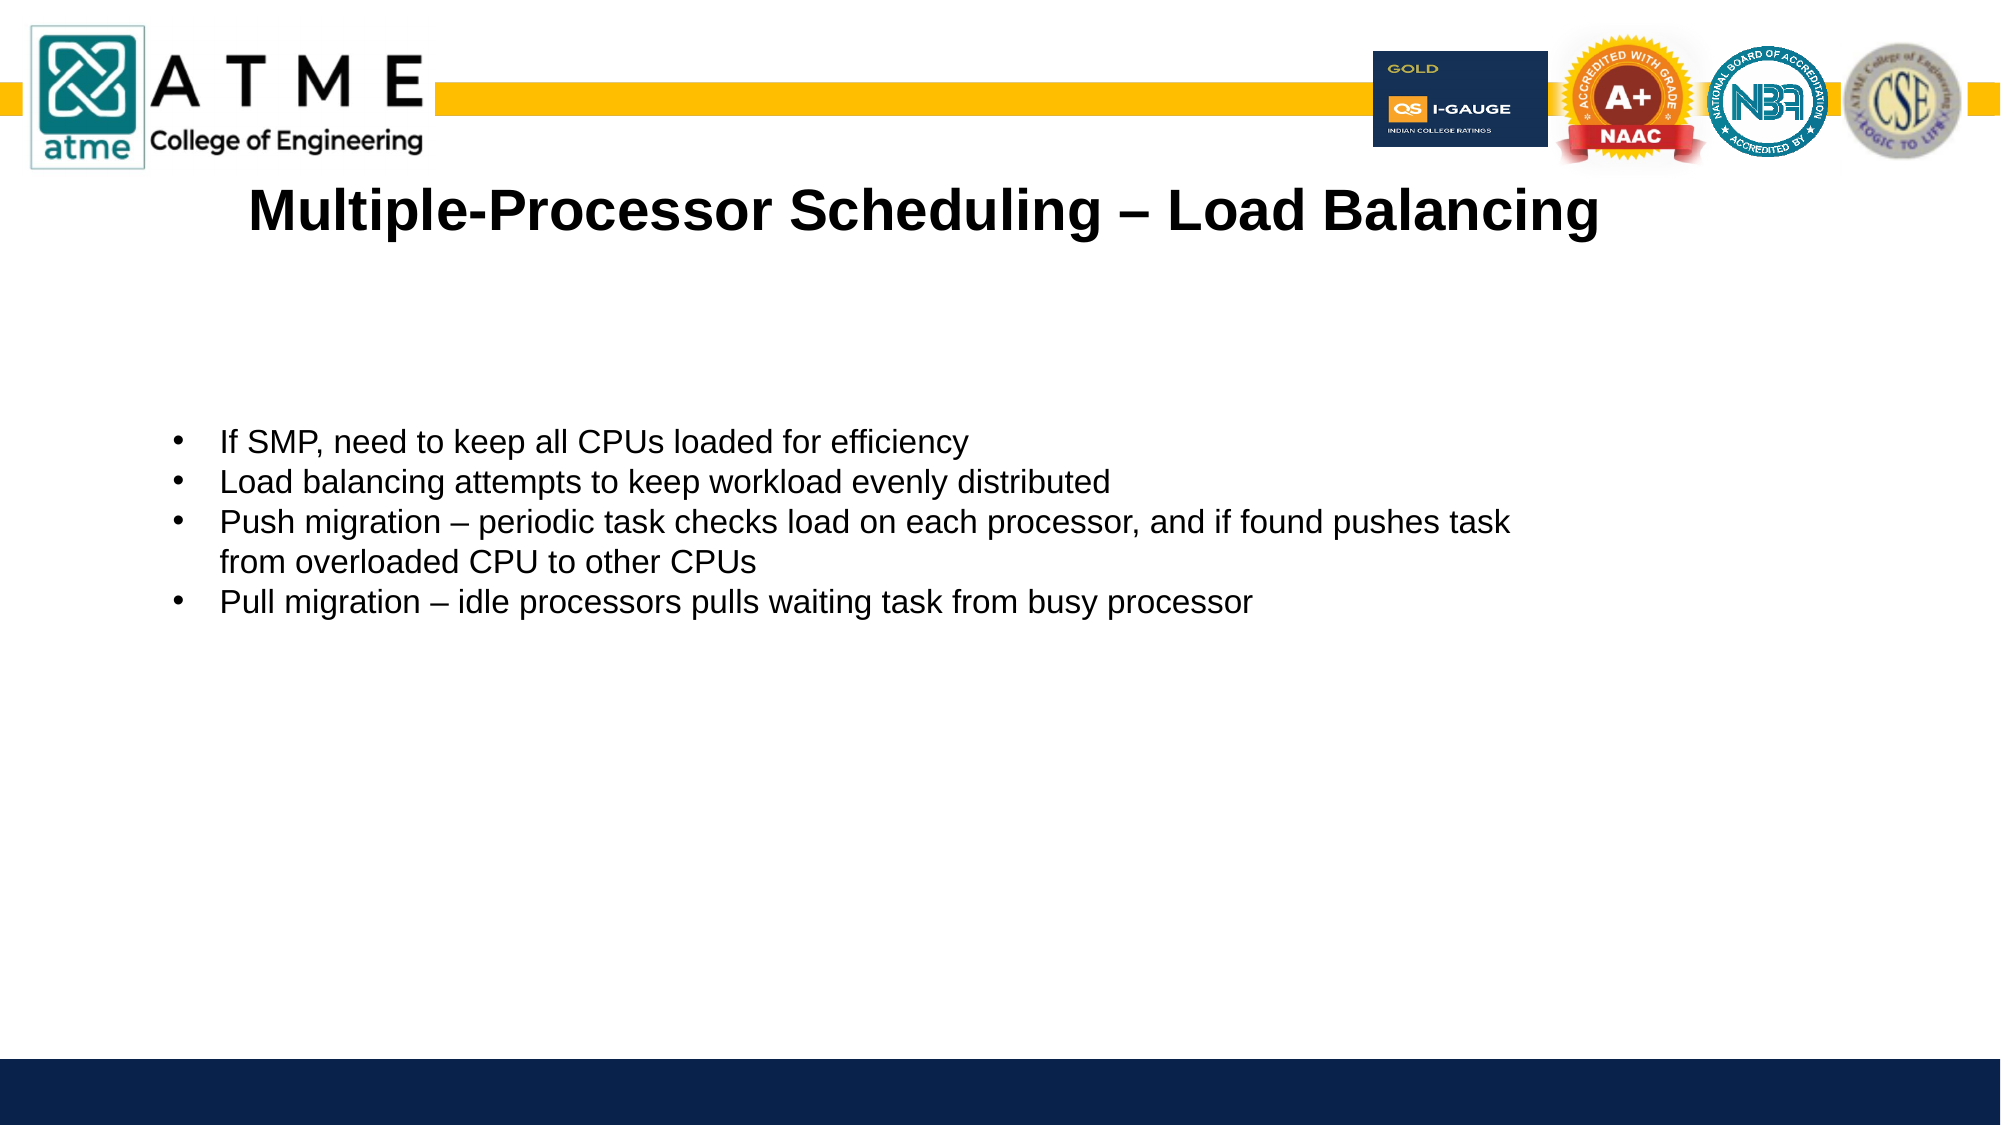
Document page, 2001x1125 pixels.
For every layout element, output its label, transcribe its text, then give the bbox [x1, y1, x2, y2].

picture [1373, 20, 1828, 180]
picture [22, 15, 435, 178]
text_box Multiple-Processor Scheduling – Load Balancing [233, 164, 1617, 250]
picture [0, 1059, 2001, 1125]
picture [1840, 26, 1968, 176]
text_box If SMP, need to keep all CPUs loaded for efficiency Load balancing attempts to keep workload evenly distributed Push migration – periodic task checks load on each processor, and if found pushes task from overloaded CPU to other CPUs Pull migration – idle processors pulls waiting task from busy processor [158, 413, 1574, 628]
